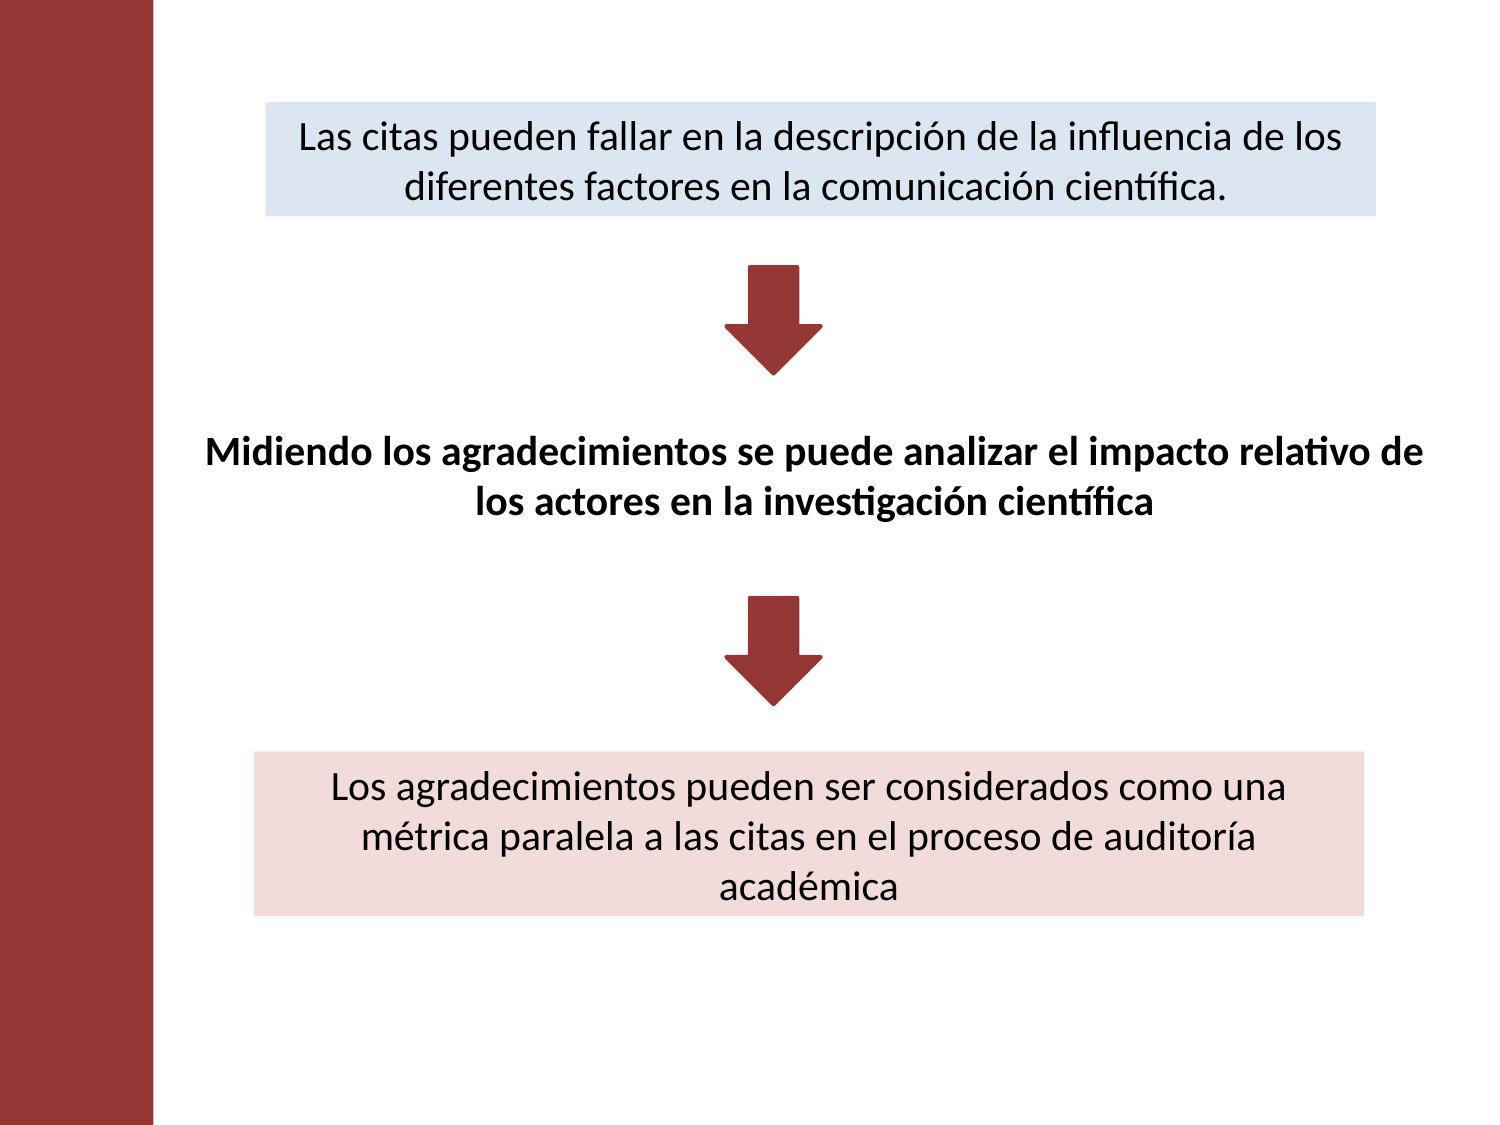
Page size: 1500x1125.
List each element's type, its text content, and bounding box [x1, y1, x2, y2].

text_box Las citas pueden fallar en la descripción de la influencia de los diferentes factores en la comunicación científica. [265, 101, 1376, 217]
text_box [0, 0, 155, 1125]
text_box [724, 595, 823, 707]
text_box Los agradecimientos pueden ser considerados como una métrica paralela a las citas en el proceso de auditoría académica [253, 751, 1365, 917]
text_box Midiendo los agradecimientos se puede analizar el impacto relativo de los actores en la investigación científica [182, 416, 1447, 632]
text_box [724, 265, 823, 376]
